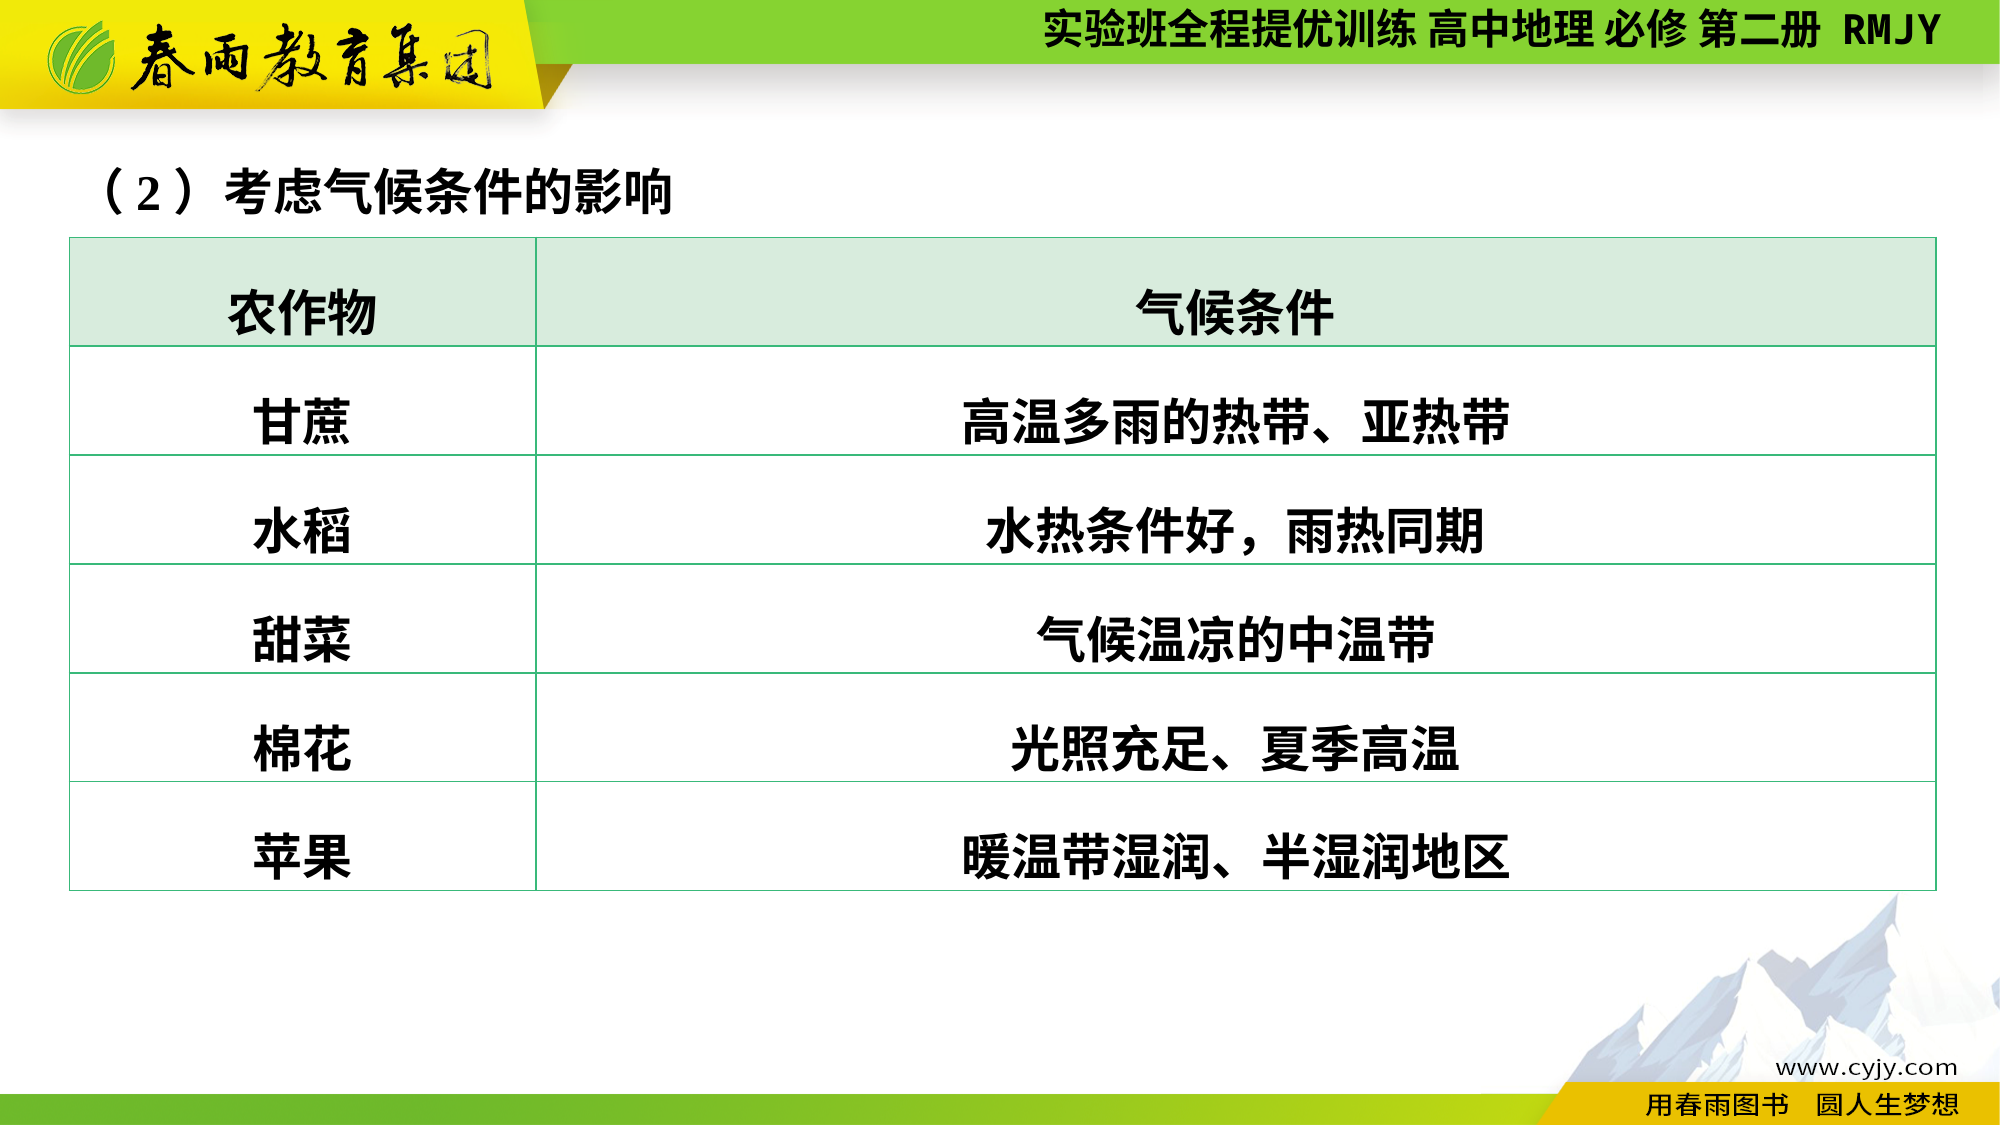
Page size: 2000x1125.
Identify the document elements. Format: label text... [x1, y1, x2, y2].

table_cell 水热条件好，雨热同期 [537, 456, 1935, 563]
table_cell 甜菜 [70, 565, 535, 672]
table_cell 暖温带湿润、半湿润地区 [537, 782, 1935, 890]
table_cell 苹果 [70, 782, 535, 890]
table_cell 光照充足、夏季高温 [537, 674, 1935, 781]
table_cell 棉花 [70, 674, 535, 781]
table_header 气候条件 [537, 238, 1935, 345]
table_cell 气候温凉的中温带 [537, 565, 1935, 672]
table_cell 高温多雨的热带、亚热带 [537, 347, 1935, 454]
picture [0, 0, 2000, 1125]
table_cell 水稻 [70, 456, 535, 563]
table_header 农作物 [70, 238, 535, 345]
table_cell 甘蔗 [70, 347, 535, 454]
list （2）考虑气候条件的影响 [59, 122, 1944, 217]
